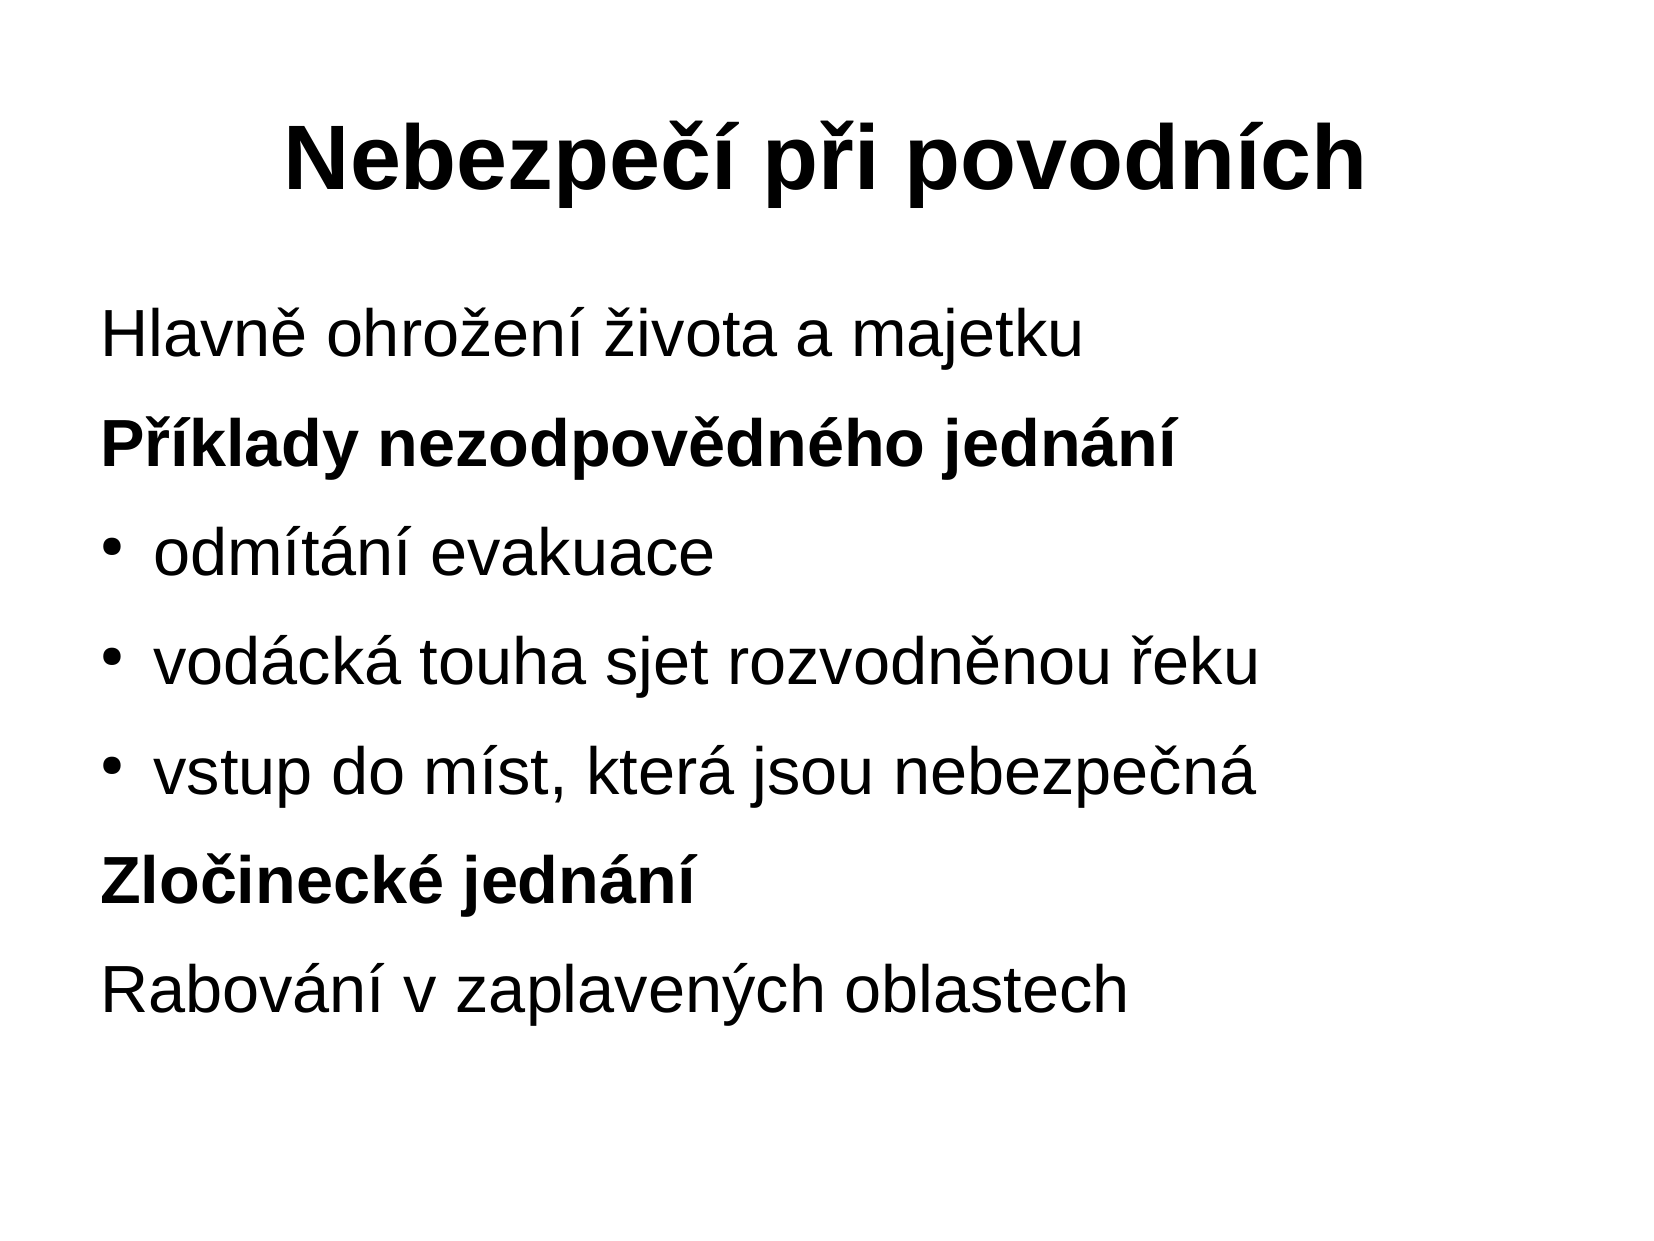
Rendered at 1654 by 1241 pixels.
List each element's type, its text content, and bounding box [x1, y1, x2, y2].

title Nebezpečí při povodních [82, 49, 1572, 257]
list Hlavně ohrožení života a majetku Příklady nezodpovědného jednání odmítání evakuace vodácká touha sjet rozvodněnou řeku vstup do míst, která jsou nebezpečná Zločinecké jednání Rabování v zaplavených oblastech [82, 289, 1572, 1109]
